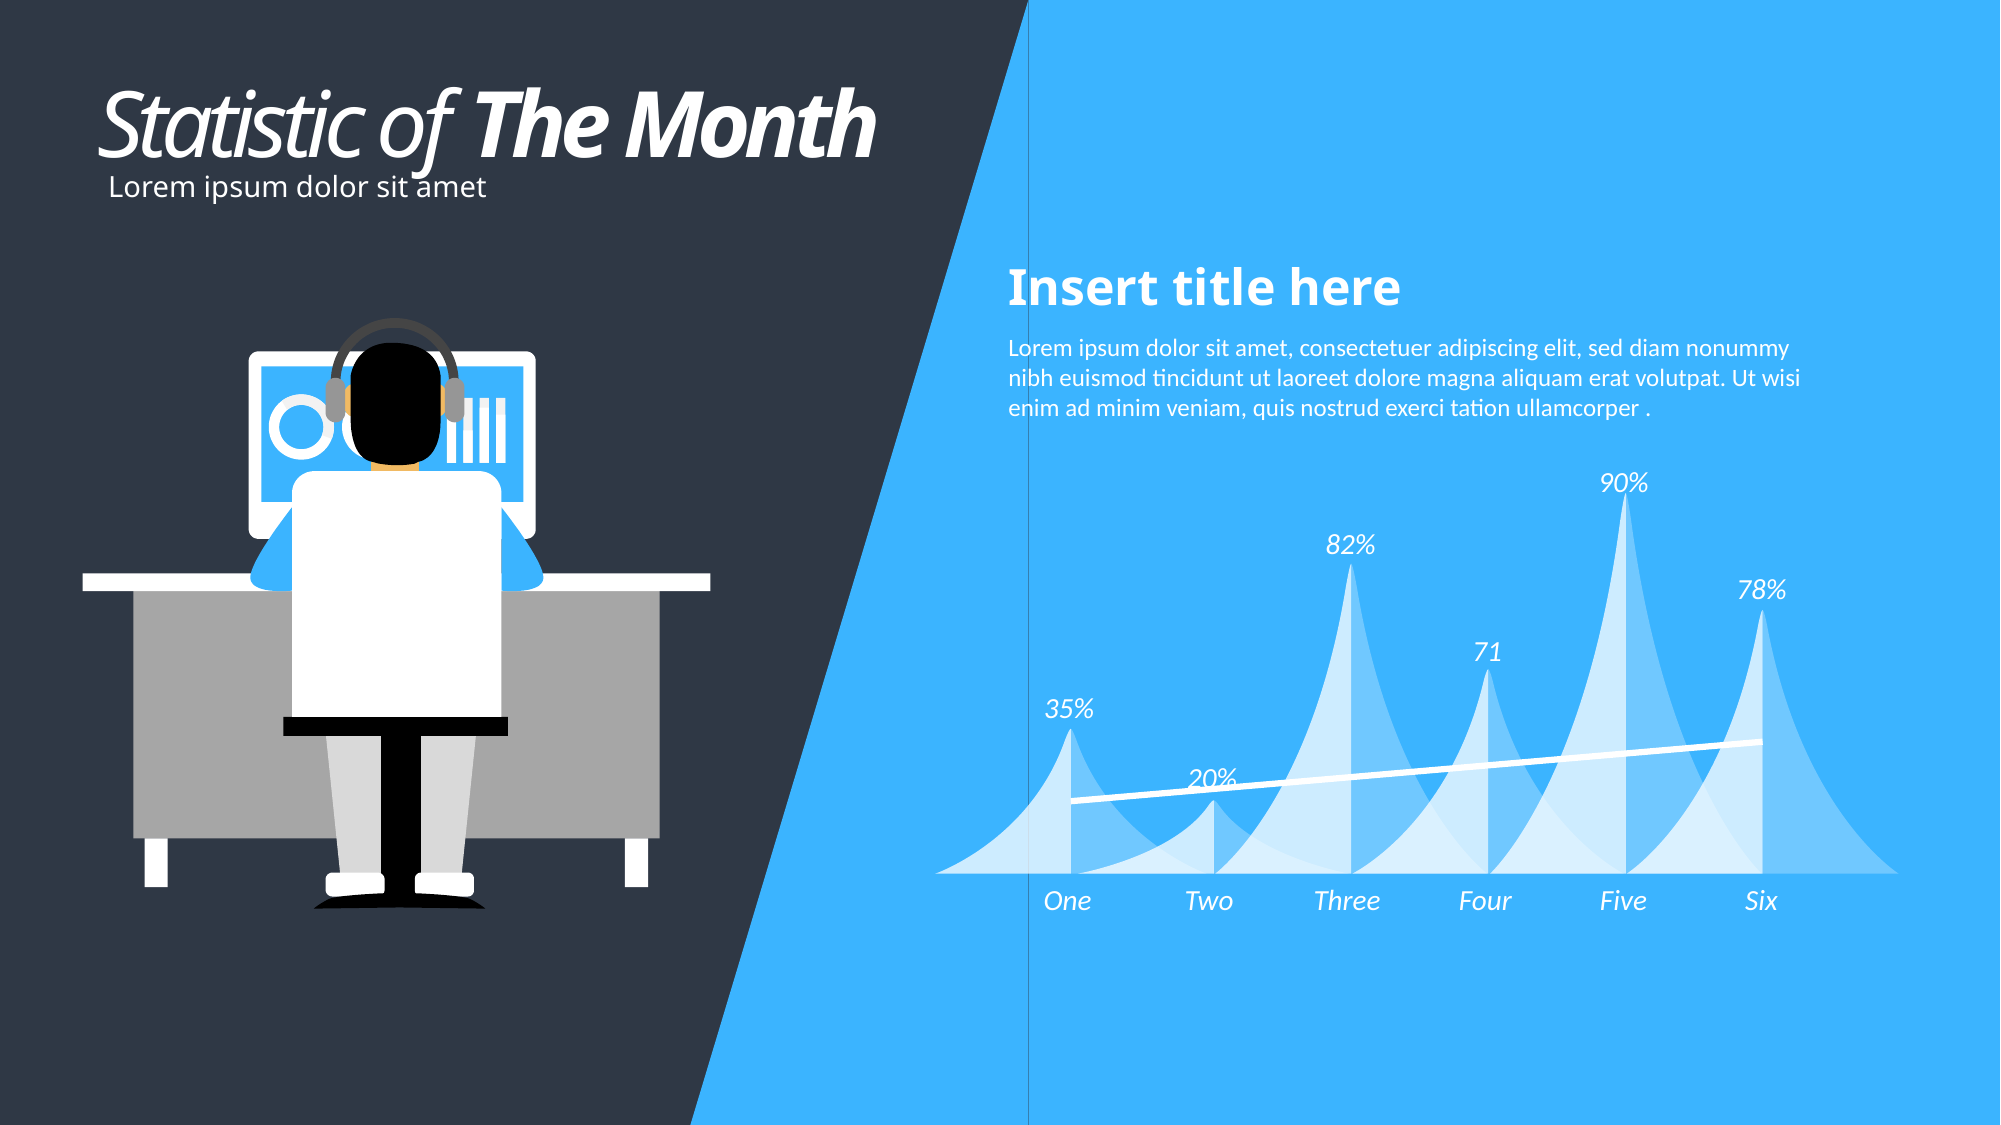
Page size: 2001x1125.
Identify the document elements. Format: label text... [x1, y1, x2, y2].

text_box Insert title here [993, 248, 1550, 323]
text_box Statistic of The Month [82, 74, 1092, 181]
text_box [82, 318, 711, 909]
text_box Lorem ipsum dolor sit amet [93, 169, 785, 207]
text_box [935, 455, 1899, 925]
text_box Lorem ipsum dolor sit amet, consectetuer adipiscing elit, sed diam nonummy nibh euismod tincidunt ut laoreet dolore magna aliquam erat volutpat. Ut wisi enim ad minim veniam, quis nostrud exerci tation ullamcorper . [993, 324, 1841, 429]
